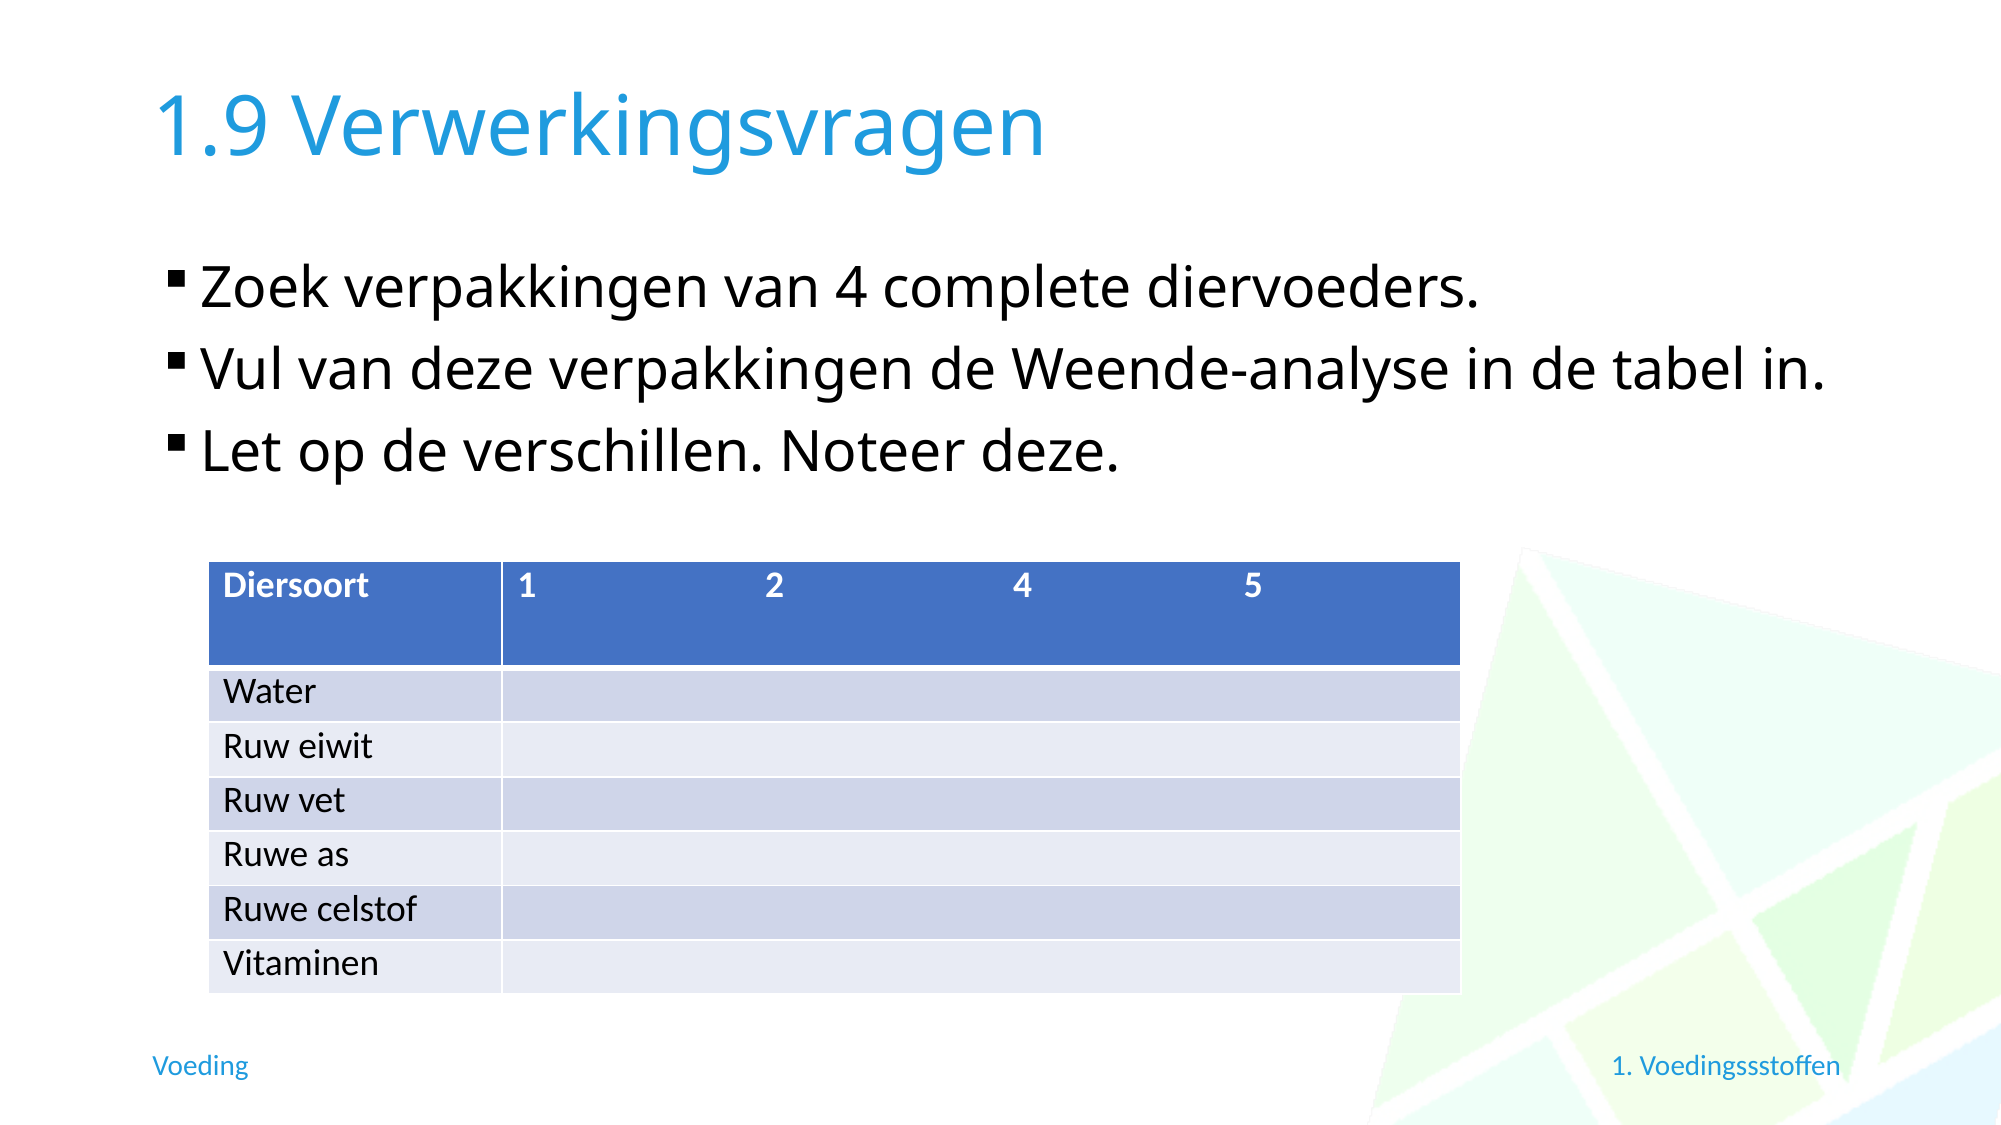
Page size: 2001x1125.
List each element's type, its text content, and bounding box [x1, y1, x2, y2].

table_cell Ruw vet [209, 778, 501, 830]
table_cell Ruwe celstof [209, 886, 501, 939]
list Zoek verpakkingen van 4 complete diervoeders. Vul van deze verpakkingen de Weende-analyse in de tabel in. Let op de verschillen. Noteer deze. [148, 251, 1874, 503]
table_cell Ruw eiwit [209, 723, 501, 776]
table_cell Vitaminen [209, 941, 501, 993]
title 1.9 Verwerkingsvragen [137, 59, 1863, 198]
table_cell Water [209, 671, 501, 721]
table_header 1 2 4 5 [503, 562, 1460, 665]
table_cell [503, 778, 1460, 830]
table_cell [503, 941, 1460, 993]
list Voeding [137, 1042, 588, 1103]
table_header Diersoort [209, 562, 501, 665]
table_cell [503, 723, 1460, 776]
table_cell [503, 671, 1460, 721]
table_cell [503, 886, 1460, 939]
list 1. Voedingssstoffen [1412, 1042, 1863, 1103]
table_cell Ruwe as [209, 832, 501, 885]
table_cell [503, 832, 1460, 885]
